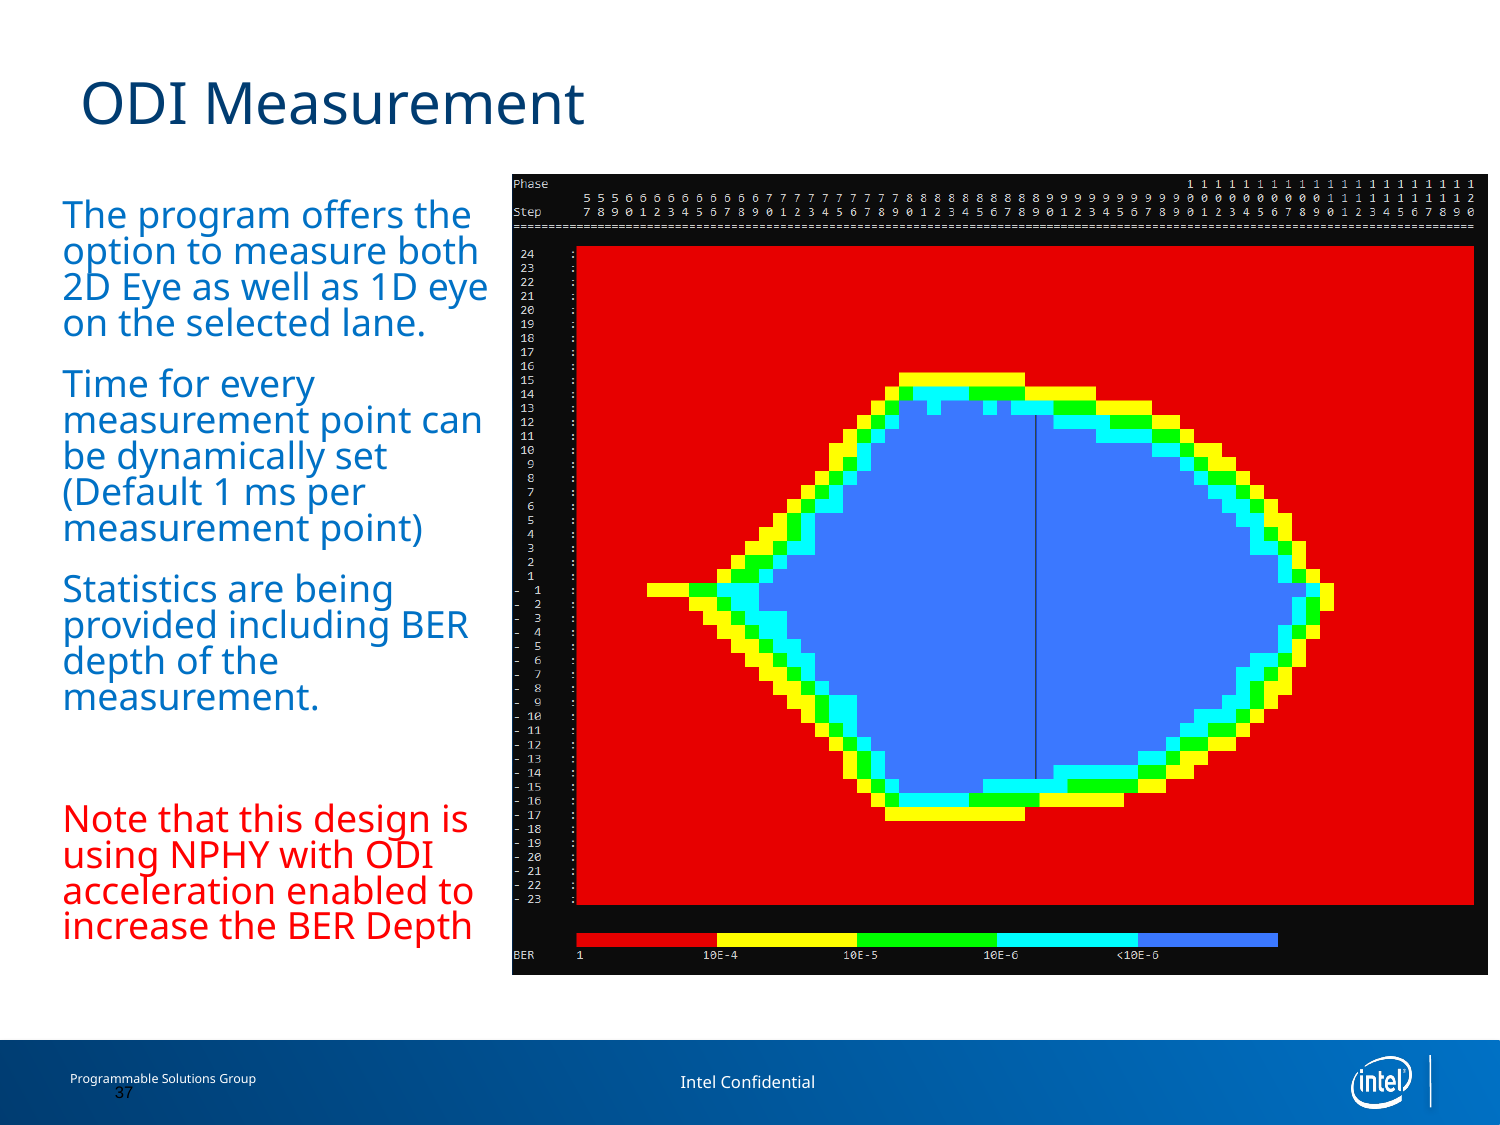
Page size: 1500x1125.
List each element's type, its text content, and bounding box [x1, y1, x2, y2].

picture [1351, 1056, 1412, 1109]
title ODI Measurement [80, 65, 650, 194]
picture [512, 174, 1488, 976]
list The program offers the option to measure both 2D Eye as well as 1D eye on the selected lane. Time for every measurement point can be dynamically set (Default 1 ms per measurement point) Statistics are being provided including BER depth of the measurement. Note that this design is using NPHY with ODI acceleration enabled to increase the BER Depth [62, 200, 500, 1075]
slide_number 37 [19, 1069, 134, 1116]
